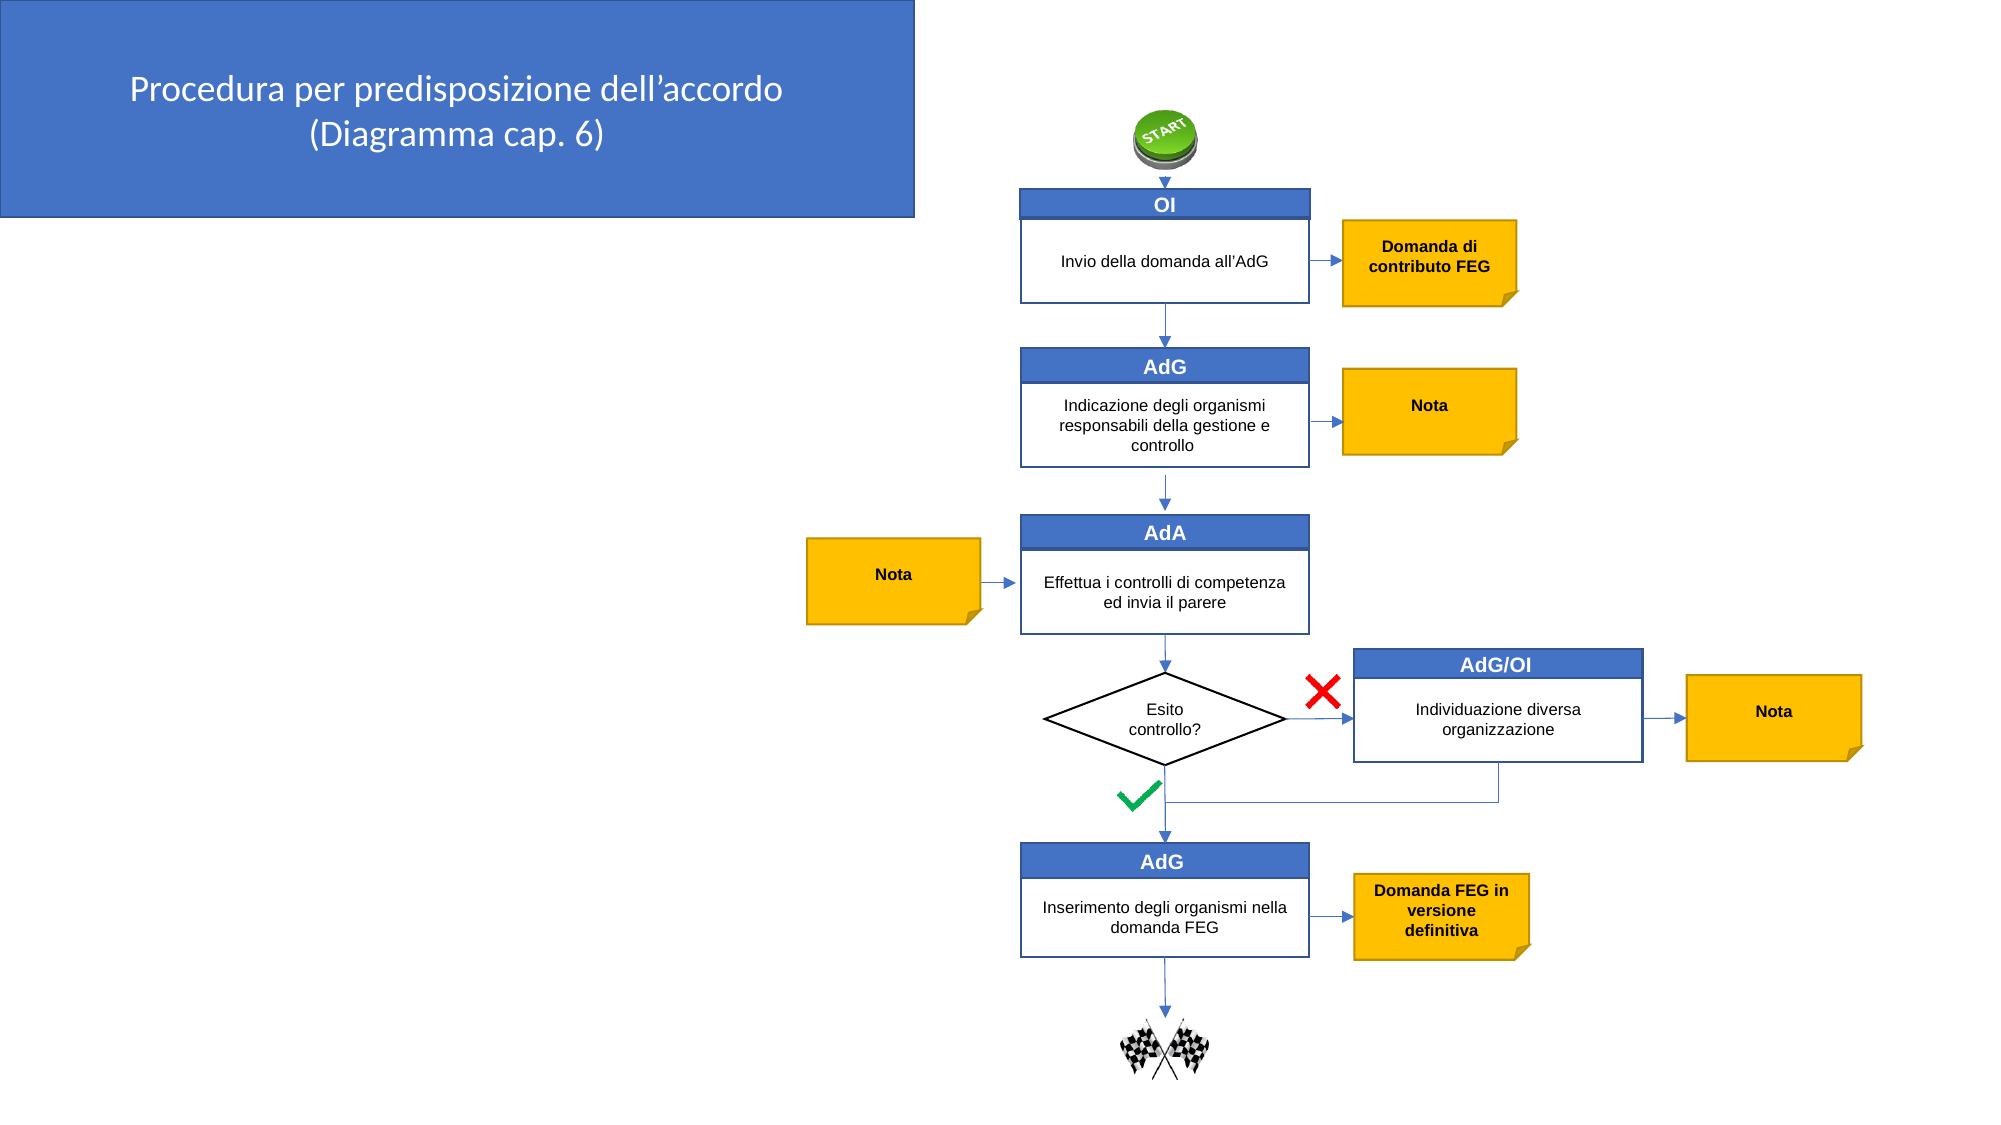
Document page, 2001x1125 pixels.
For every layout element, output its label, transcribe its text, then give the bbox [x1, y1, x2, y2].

text_box Procedura per predisposizione dell’accordo (Diagramma cap. 6) [0, 0, 915, 218]
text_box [807, 104, 1862, 1080]
